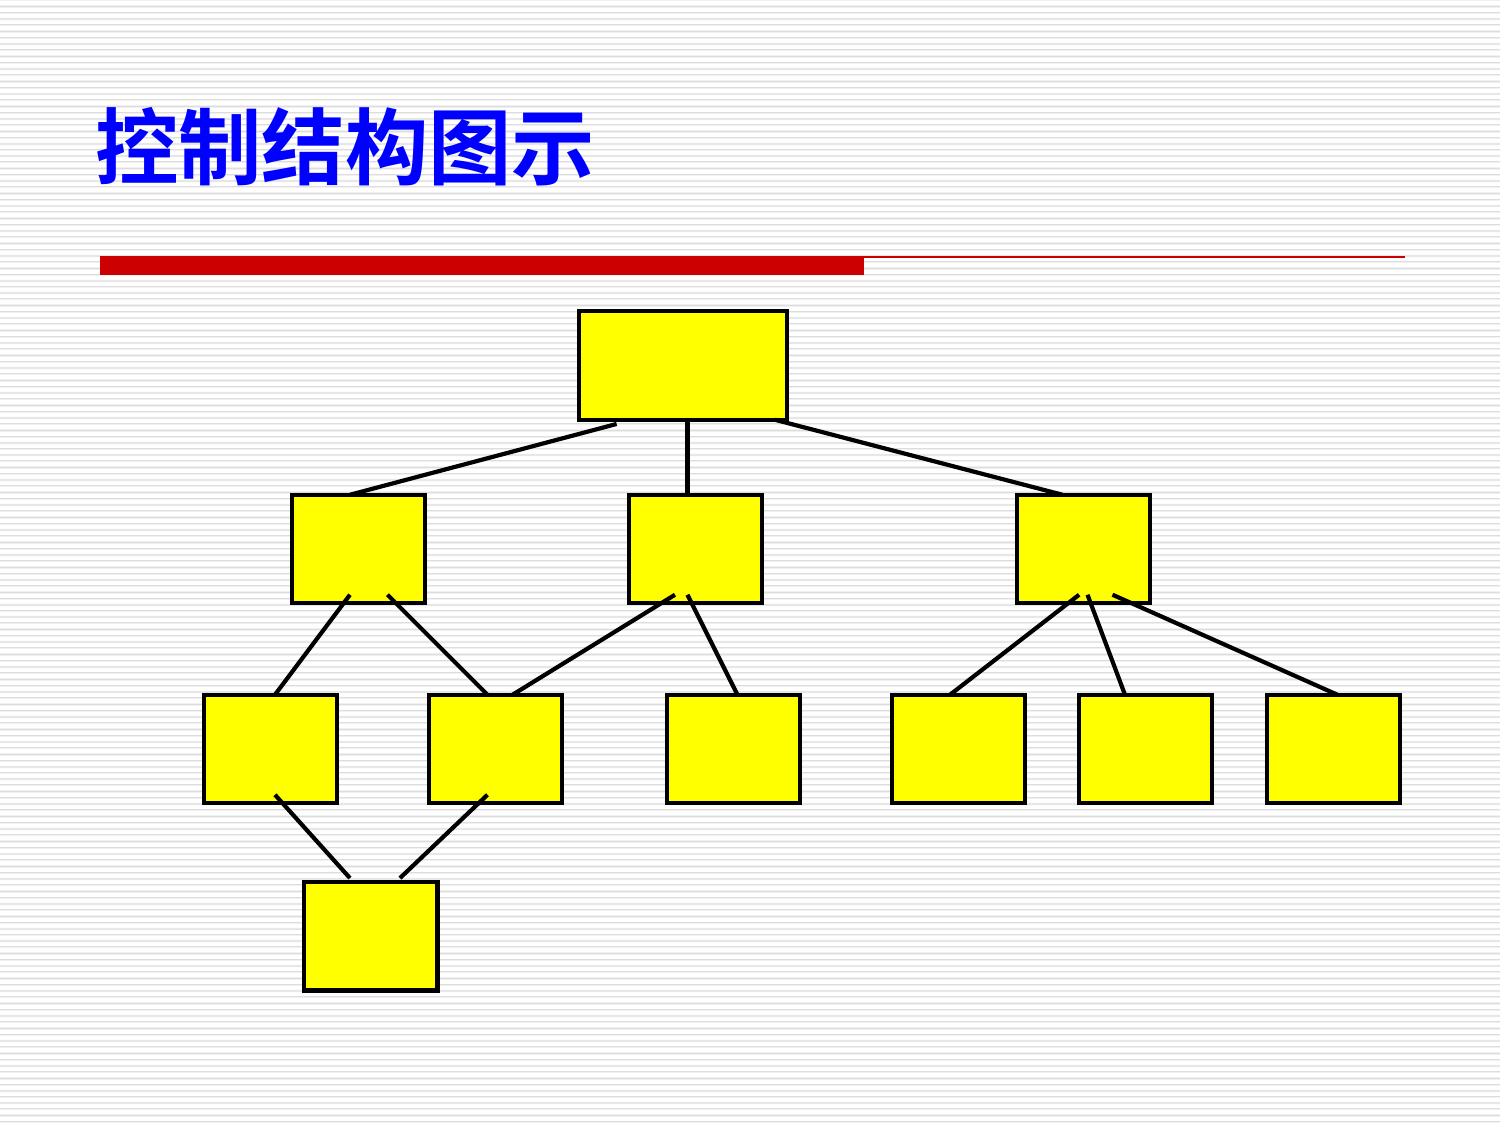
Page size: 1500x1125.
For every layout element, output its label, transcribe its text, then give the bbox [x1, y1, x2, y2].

text_box [666, 694, 800, 803]
text_box 控制结构图示 [80, 75, 1356, 216]
text_box [204, 694, 338, 803]
text_box [1079, 694, 1213, 803]
text_box [629, 494, 763, 603]
text_box [291, 494, 425, 603]
text_box [304, 882, 438, 991]
text_box [579, 311, 788, 420]
text_box [891, 694, 1025, 803]
text_box [1266, 694, 1400, 803]
text_box [1016, 494, 1150, 603]
picture [0, 0, 1500, 1125]
text_box [429, 694, 563, 803]
